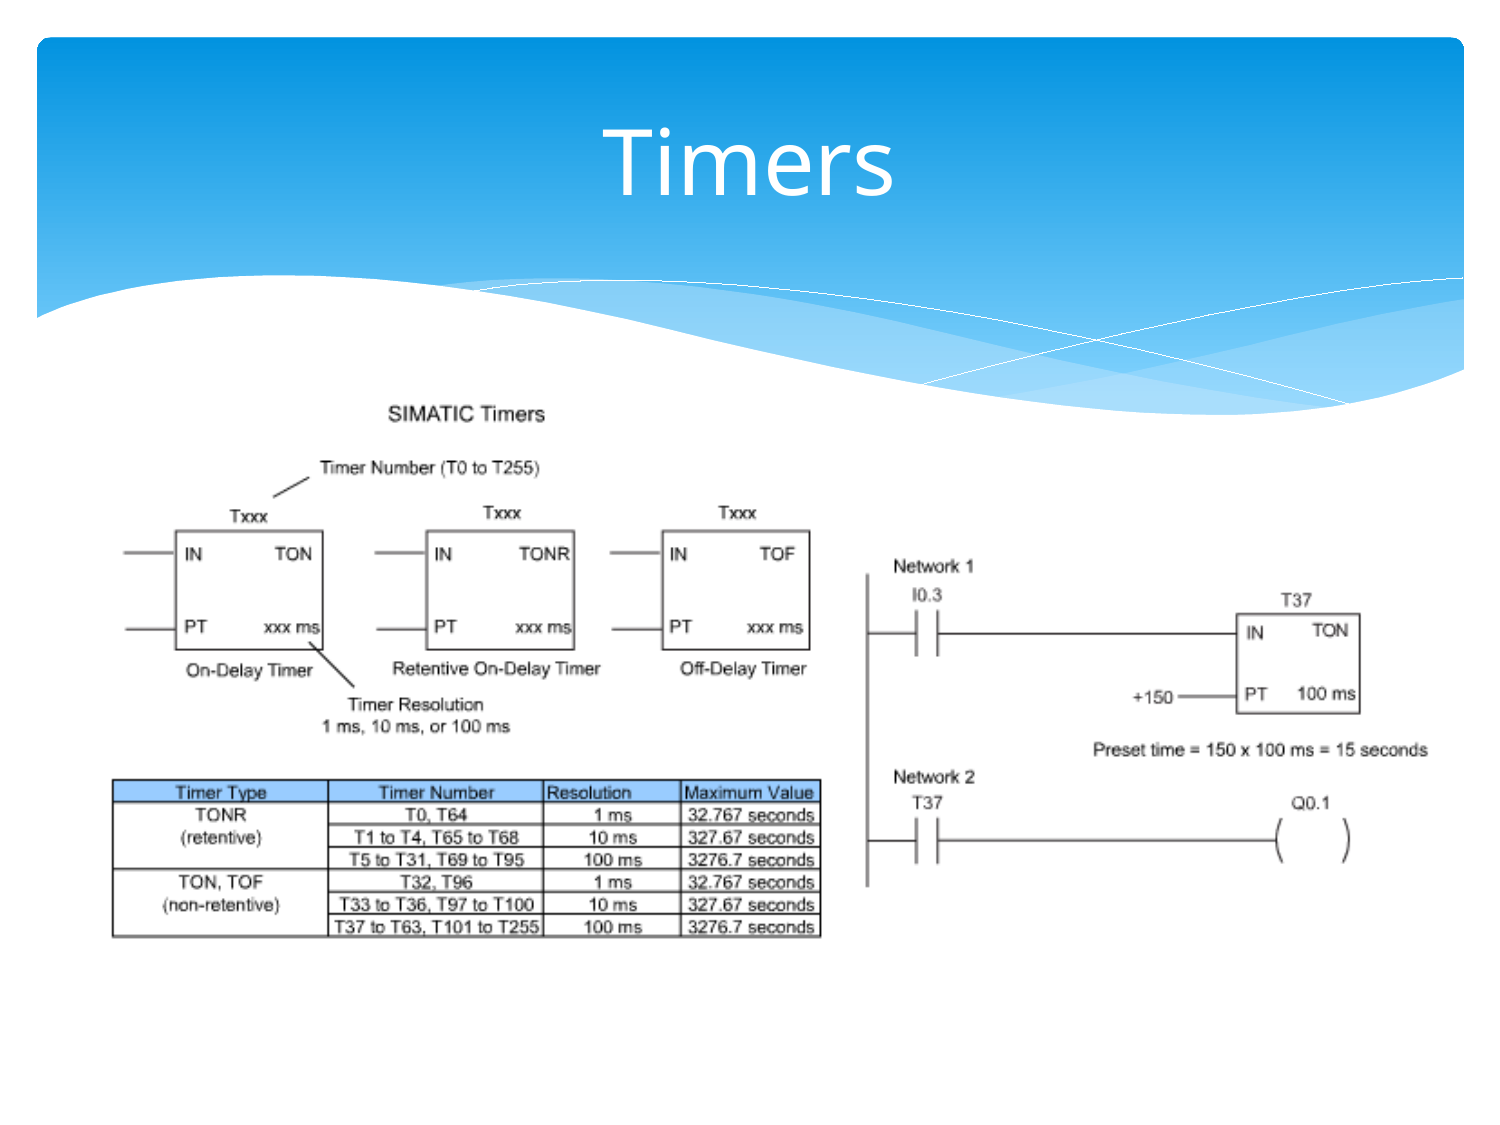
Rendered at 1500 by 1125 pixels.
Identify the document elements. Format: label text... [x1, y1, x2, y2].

title Timers [75, 55, 1425, 261]
picture [87, 393, 1460, 955]
